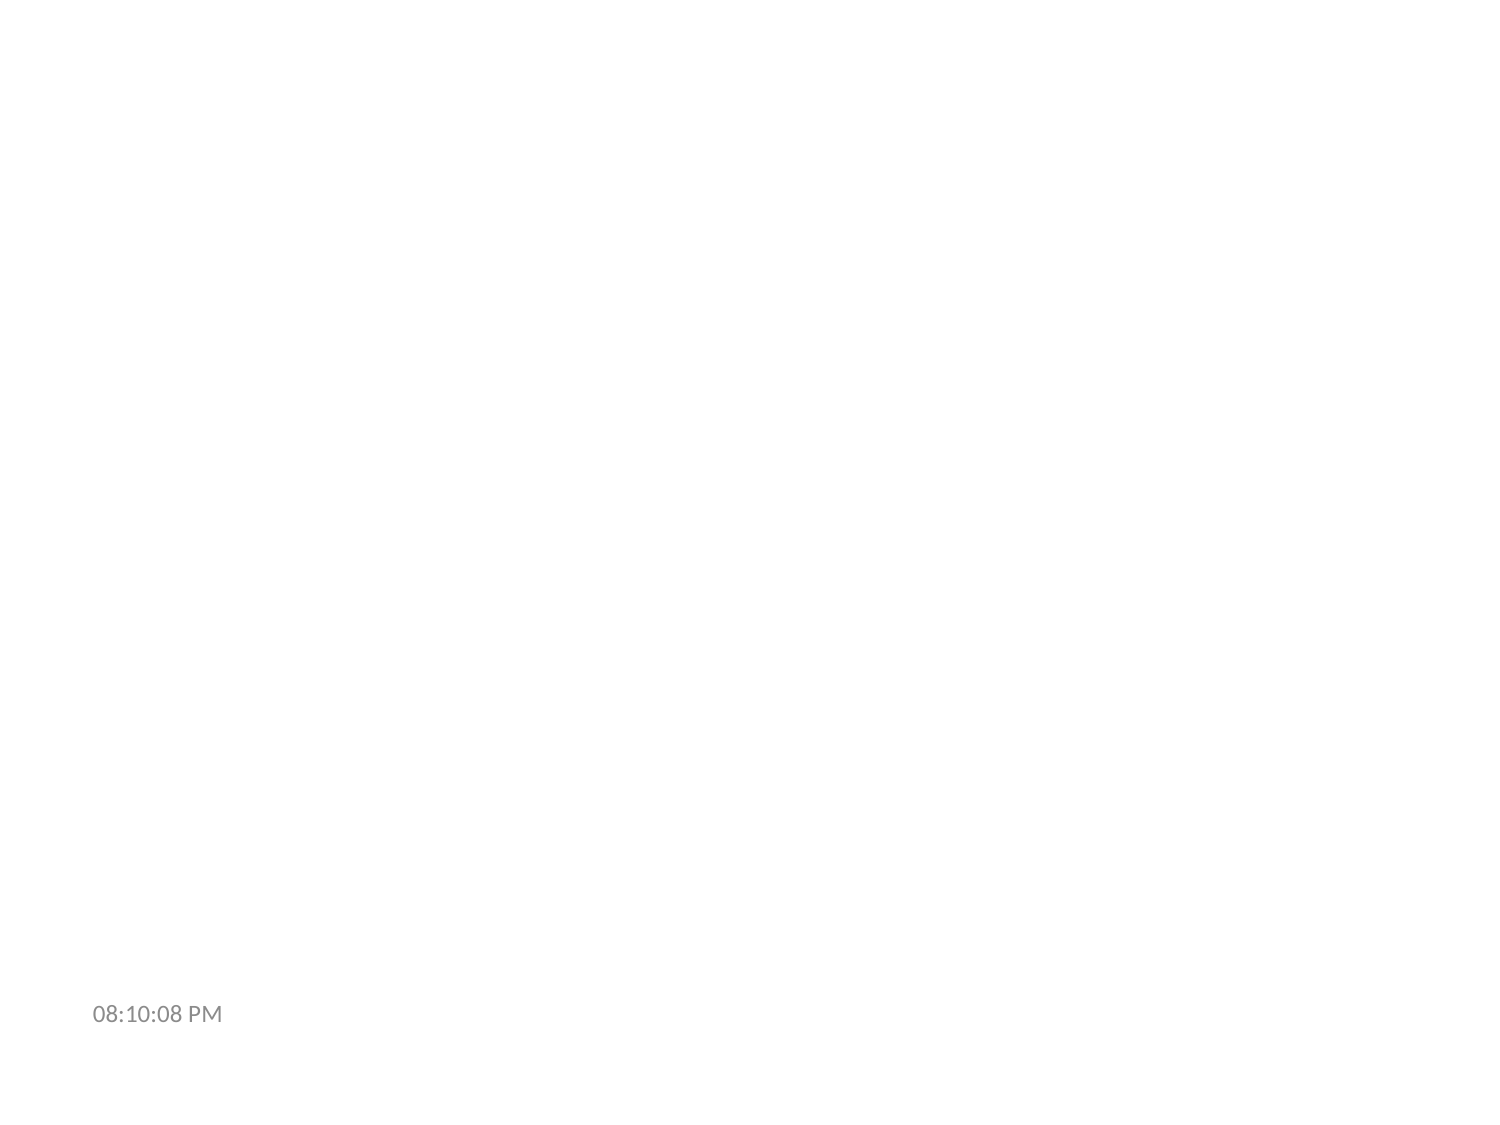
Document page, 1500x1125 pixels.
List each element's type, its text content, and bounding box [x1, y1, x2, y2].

text_box 3:35:09 PM [77, 982, 428, 1043]
